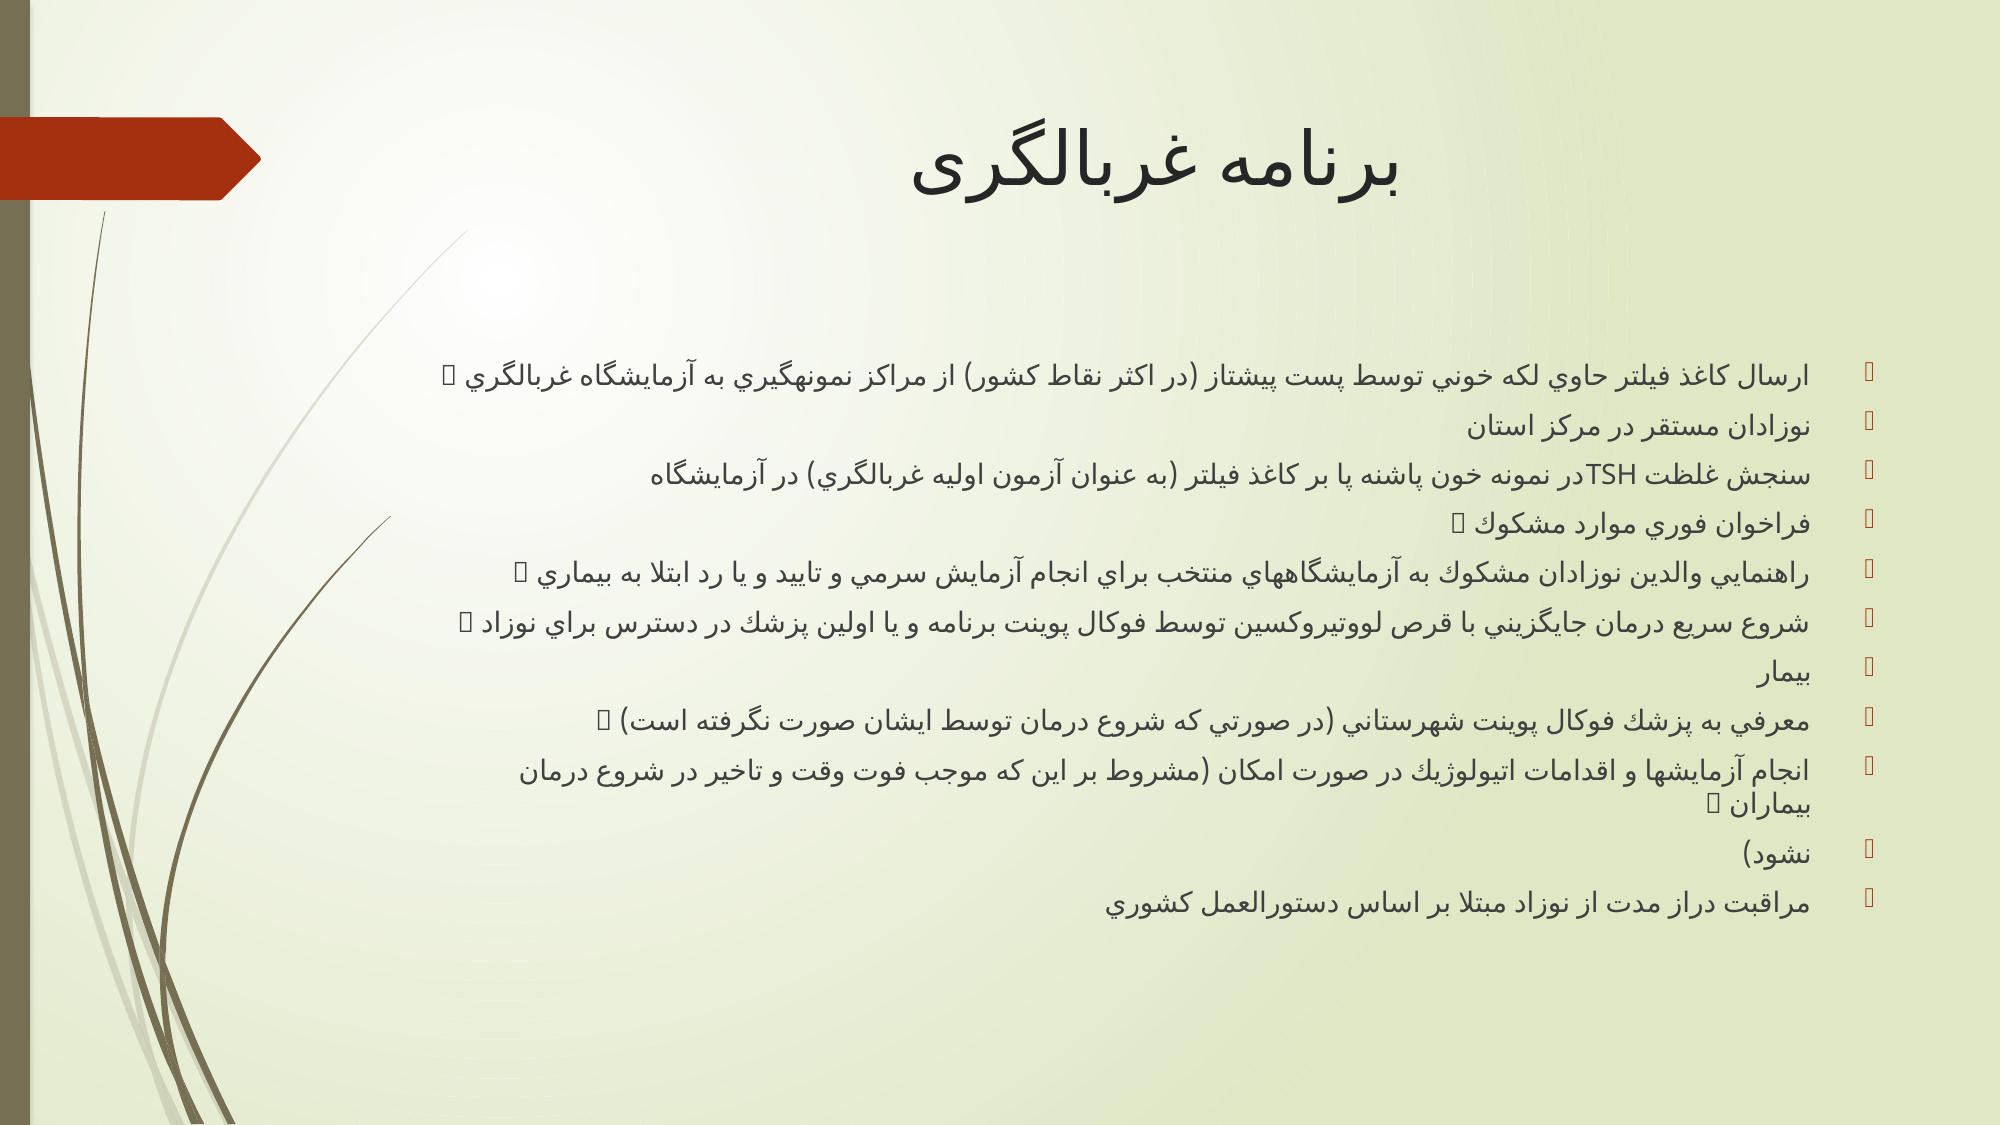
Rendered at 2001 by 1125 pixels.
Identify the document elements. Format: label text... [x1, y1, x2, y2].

list ارسال كاغذ فيلتر حاوي لكه خوني توسط پست پيشتاز (در اكثر نقاط كشور) از مراكز نمونهگيري به آزمايشگاه غربالگري  نوزادان مستقر در مركز استان سنجش غلظت TSHدر نمونه خون پاشنه پا بر كاغذ فيلتر (به عنوان آزمون اوليه غربالگري) در آزمايشگاه فراخوان فوري موارد مشكوك  راهنمايي والدين نوزادان مشكوك به آزمايشگاههاي منتخب براي انجام آزمايش سرمي و تاييد و يا رد ابتلا به بيماري  شروع سريع درمان جايگزيني با قرص لووتيروكسين توسط فوكال پوينت برنامه و يا اولين پزشك در دسترس براي نوزاد  بيمار معرفي به پزشك فوكال پوينت شهرستاني (در صورتي كه شروع درمان توسط ايشان صورت نگرفته است)  انجام آزمايشها و اقدامات اتيولوژيك در صورت امكان (مشروط بر اين كه موجب فوت وقت و تاخير در شروع درمان بيماران  نشود) مراقبت دراز مدت از نوزاد مبتلا بر اساس دستورالعمل كشوري [424, 350, 1888, 970]
title برنامه غربالگری [425, 102, 1888, 313]
